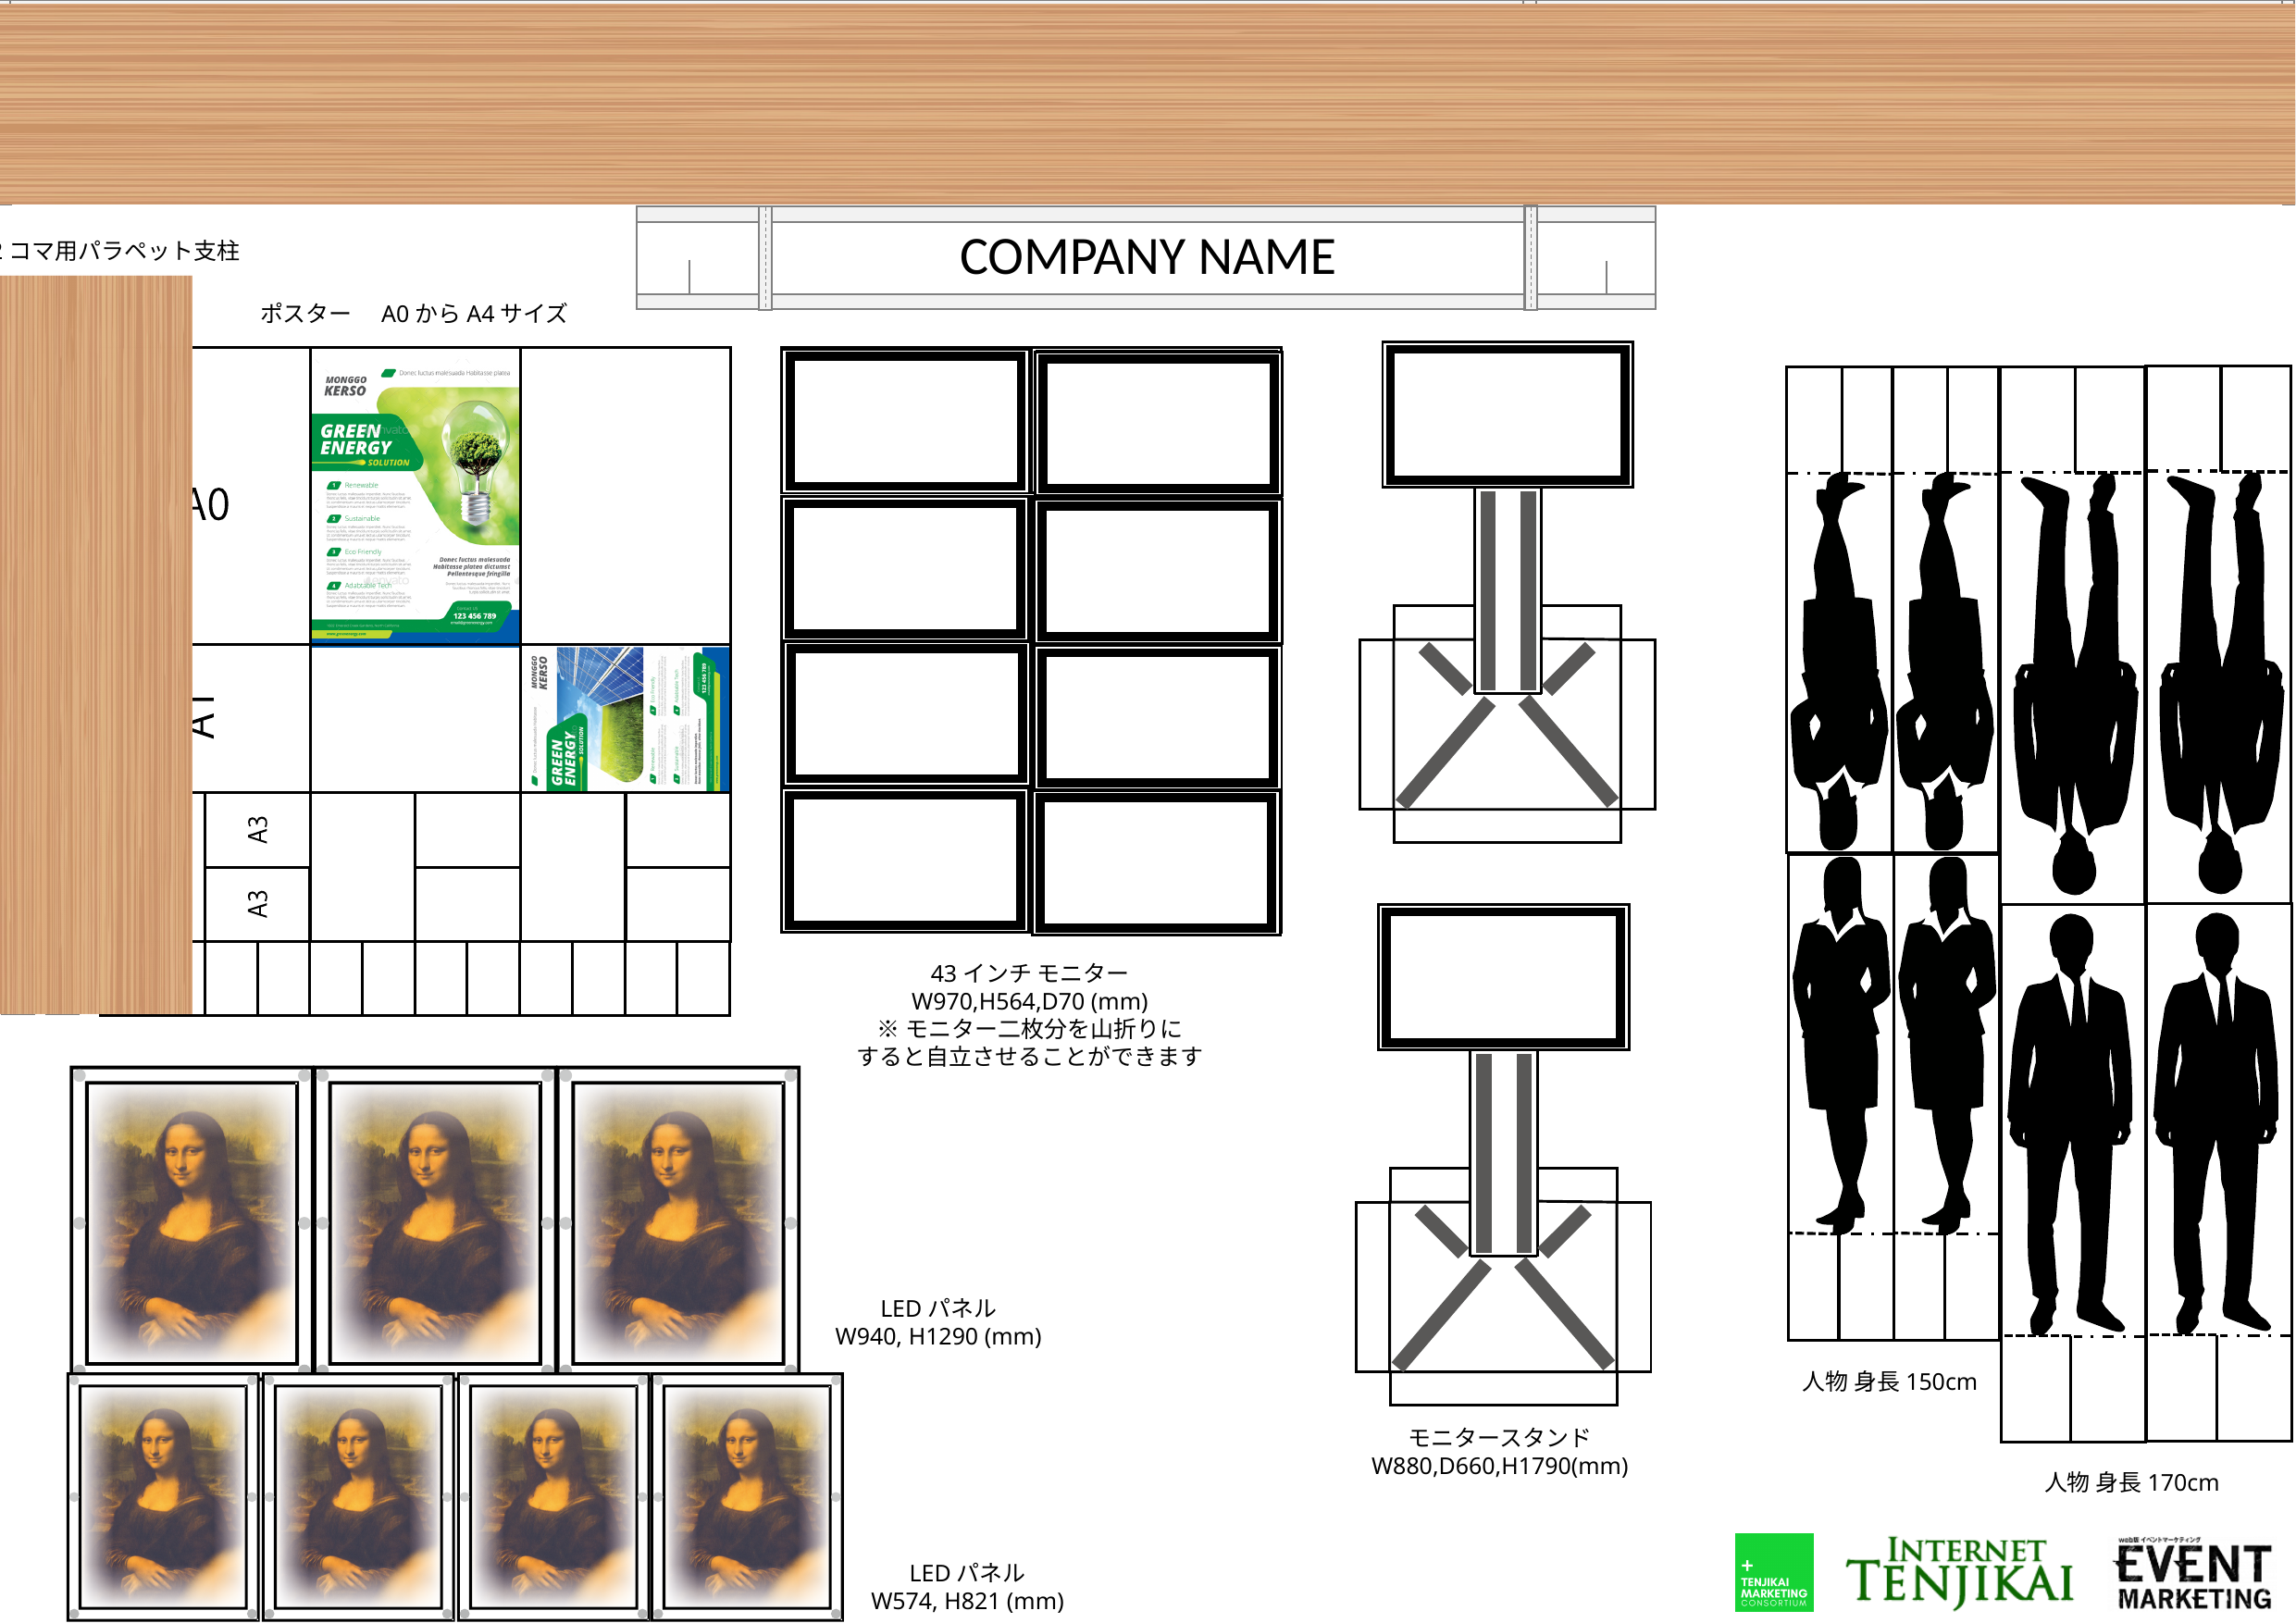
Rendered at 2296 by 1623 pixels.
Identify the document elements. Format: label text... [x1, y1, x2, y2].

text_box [1657, 551, 2089, 669]
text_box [2079, 1038, 2185, 1099]
picture [779, 346, 1285, 936]
picture [0, 311, 465, 1013]
text_box モニタースタンド W880,D660,H1790(mm) [1358, 1417, 1643, 1487]
picture [66, 1064, 845, 1622]
picture [1354, 903, 1653, 1407]
text_box 43インチ モニター W970,H564,D70 (mm) ※モニター二枚分を山折りに すると自立させることができます [842, 952, 1218, 1077]
text_box 人物 身長170cm [2030, 1460, 2234, 1503]
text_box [1804, 562, 2296, 709]
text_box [1653, 1038, 2079, 1157]
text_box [0, 204, 2296, 311]
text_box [2089, 551, 2195, 561]
text_box LEDパネル W574, H821 (mm) [857, 1551, 1079, 1621]
text_box LEDパネル W940, H1290 (mm) [821, 1287, 1056, 1357]
text_box ポスター A0からA4サイズ [246, 311, 583, 334]
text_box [1735, 1531, 2277, 1614]
text_box 人物 身長150cm [1789, 1359, 1992, 1402]
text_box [1803, 1100, 2296, 1247]
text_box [99, 347, 731, 1016]
picture [0, 3, 2296, 204]
picture [1358, 341, 1657, 845]
